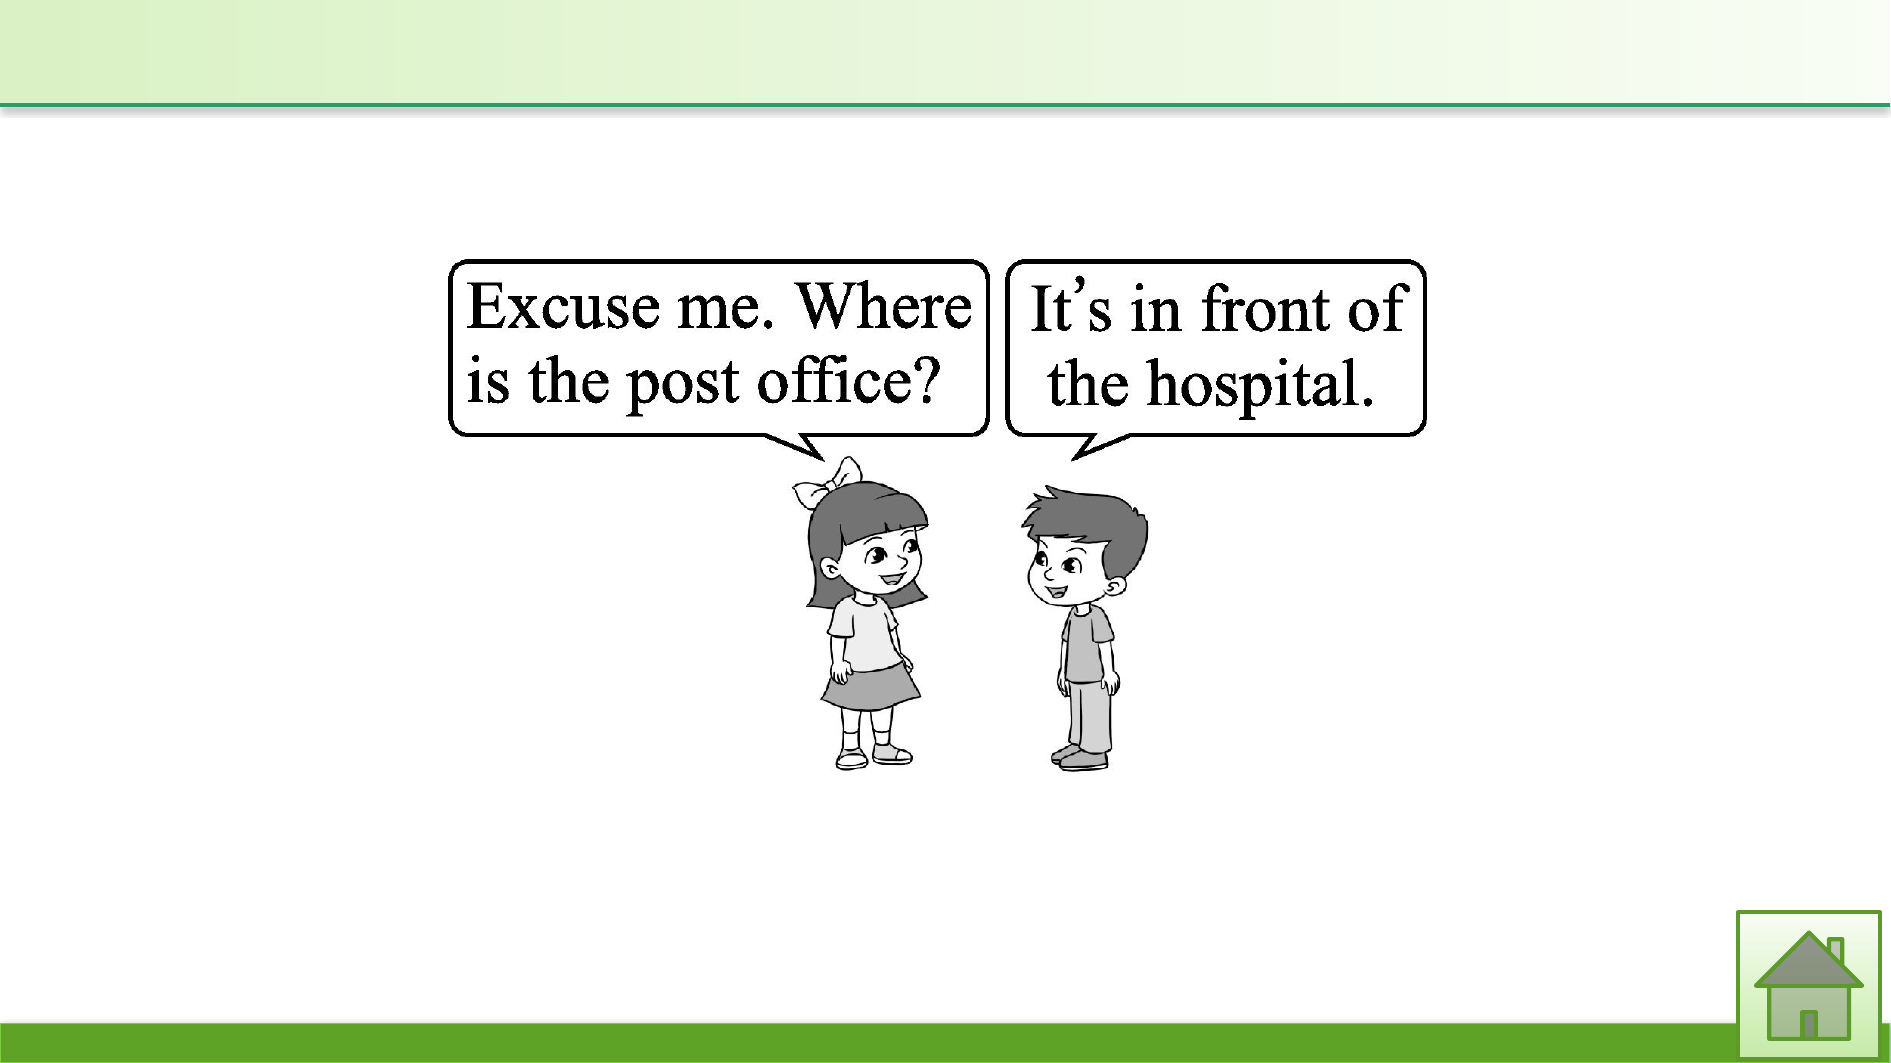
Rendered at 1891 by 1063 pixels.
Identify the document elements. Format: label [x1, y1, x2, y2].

picture [448, 259, 1430, 780]
